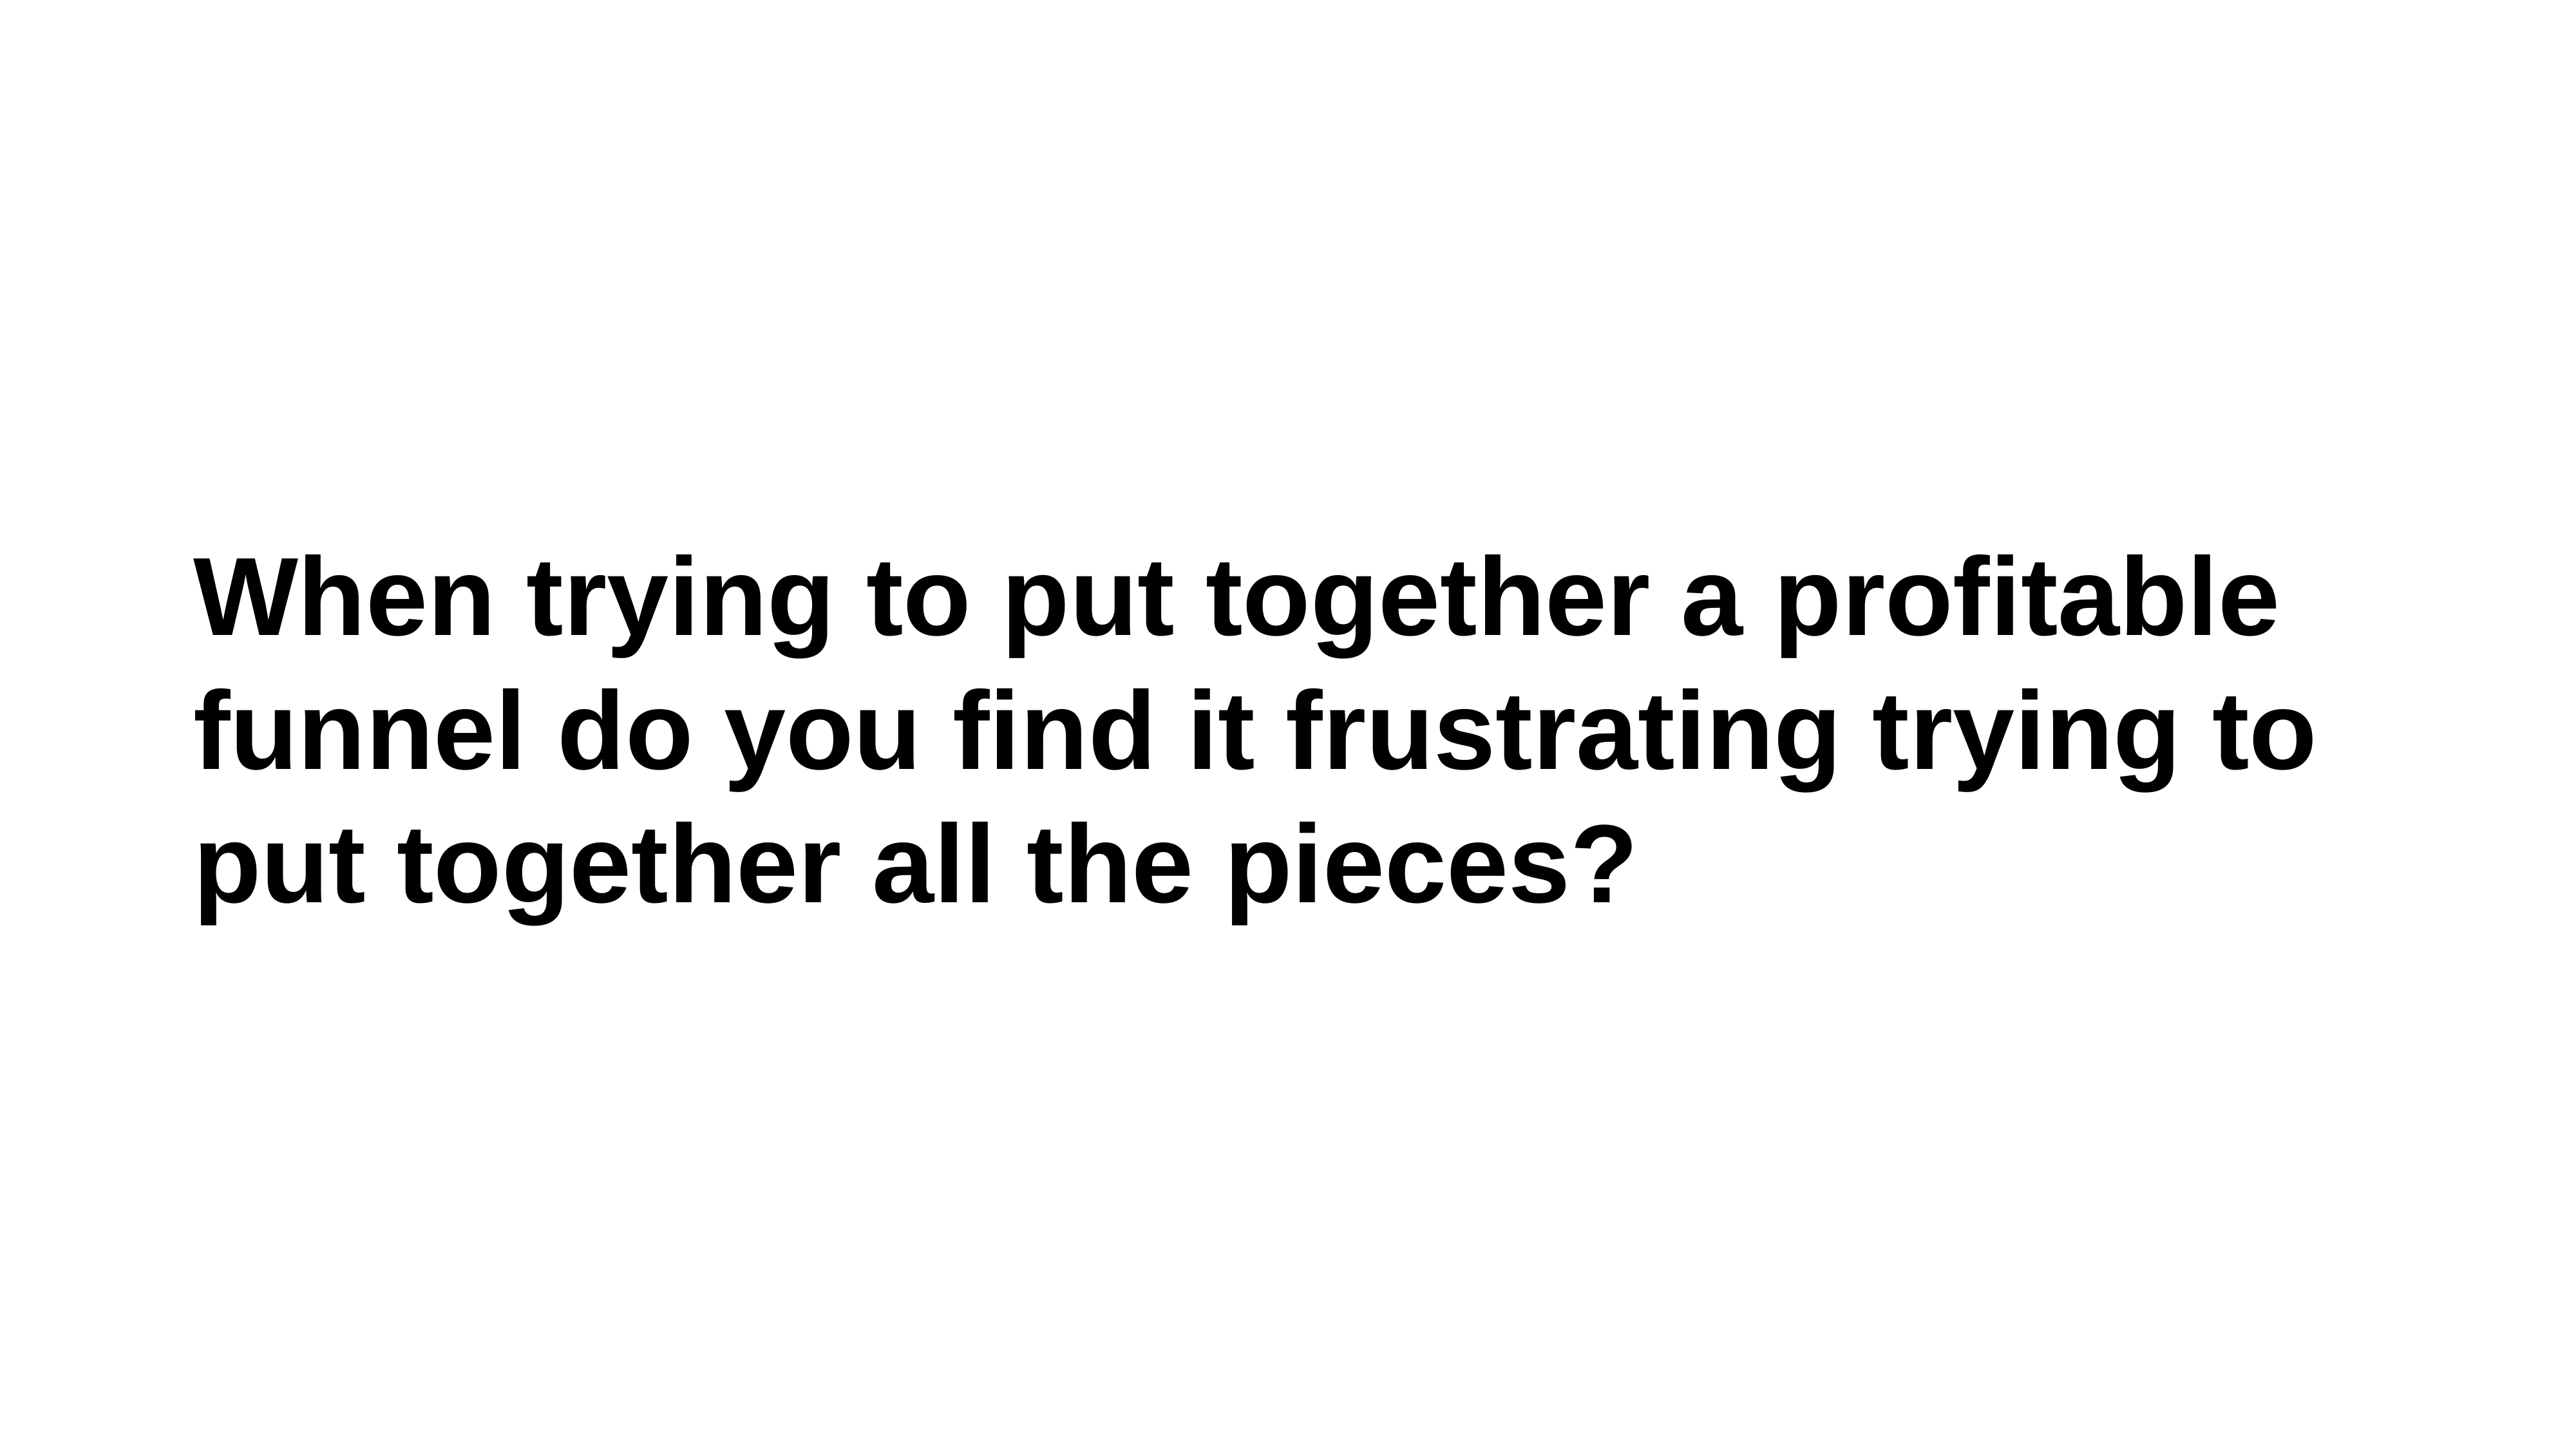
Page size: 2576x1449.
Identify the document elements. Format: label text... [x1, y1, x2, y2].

title When trying to put together a profitable funnel do you find it frustrating trying to put together all the pieces? [187, 478, 2389, 971]
